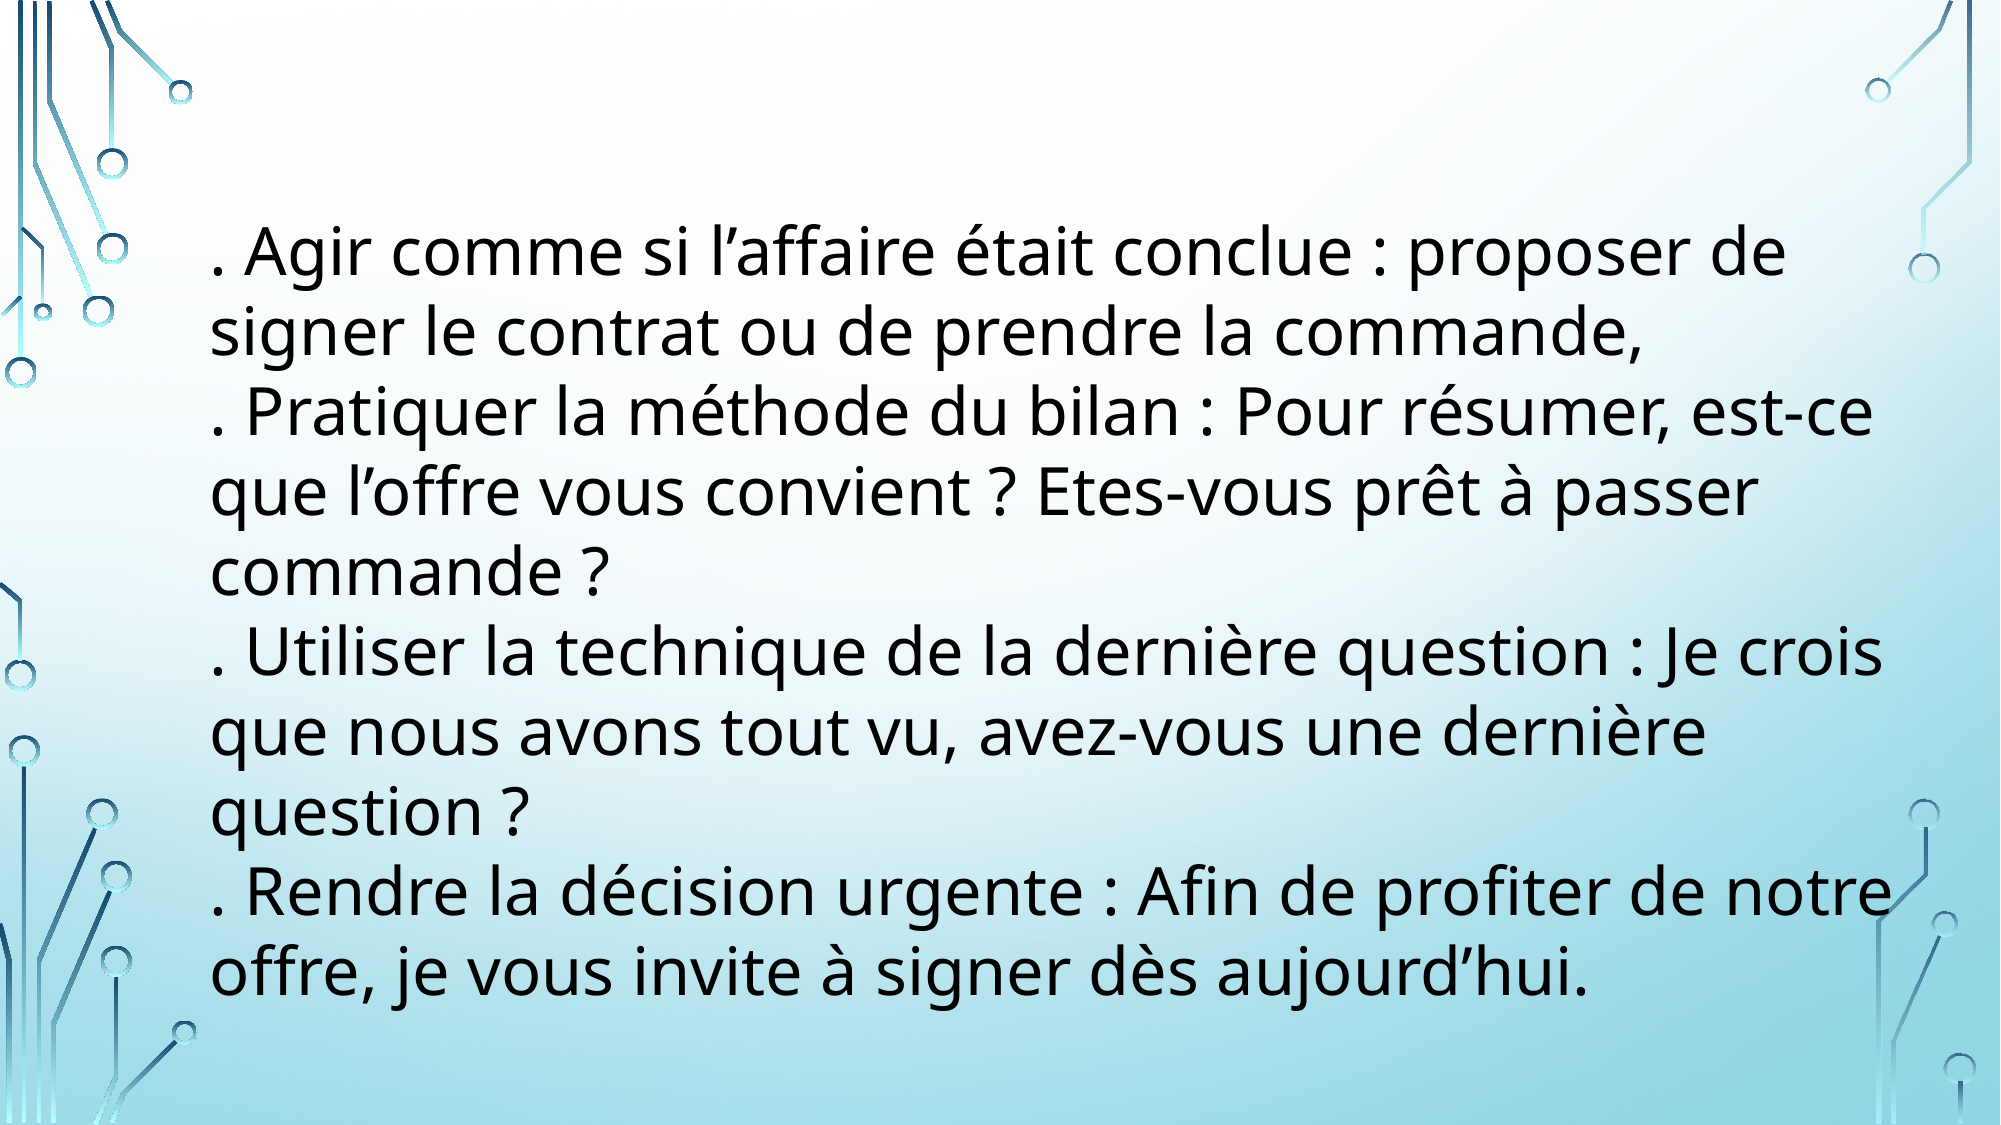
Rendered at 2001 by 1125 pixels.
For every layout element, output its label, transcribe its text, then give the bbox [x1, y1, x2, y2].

text_box . Agir comme si l’affaire était conclue : proposer de signer le contrat ou de prendre la commande, . Pratiquer la méthode du bilan : Pour résumer, est-ce que l’offre vous convient ? Etes-vous prêt à passer commande ? . Utiliser la technique de la dernière question : Je crois que nous avons tout vu, avez-vous une dernière question ? . Rendre la décision urgente : Afin de profiter de notre offre, je vous invite à signer dès aujourd’hui. [194, 201, 1918, 1016]
